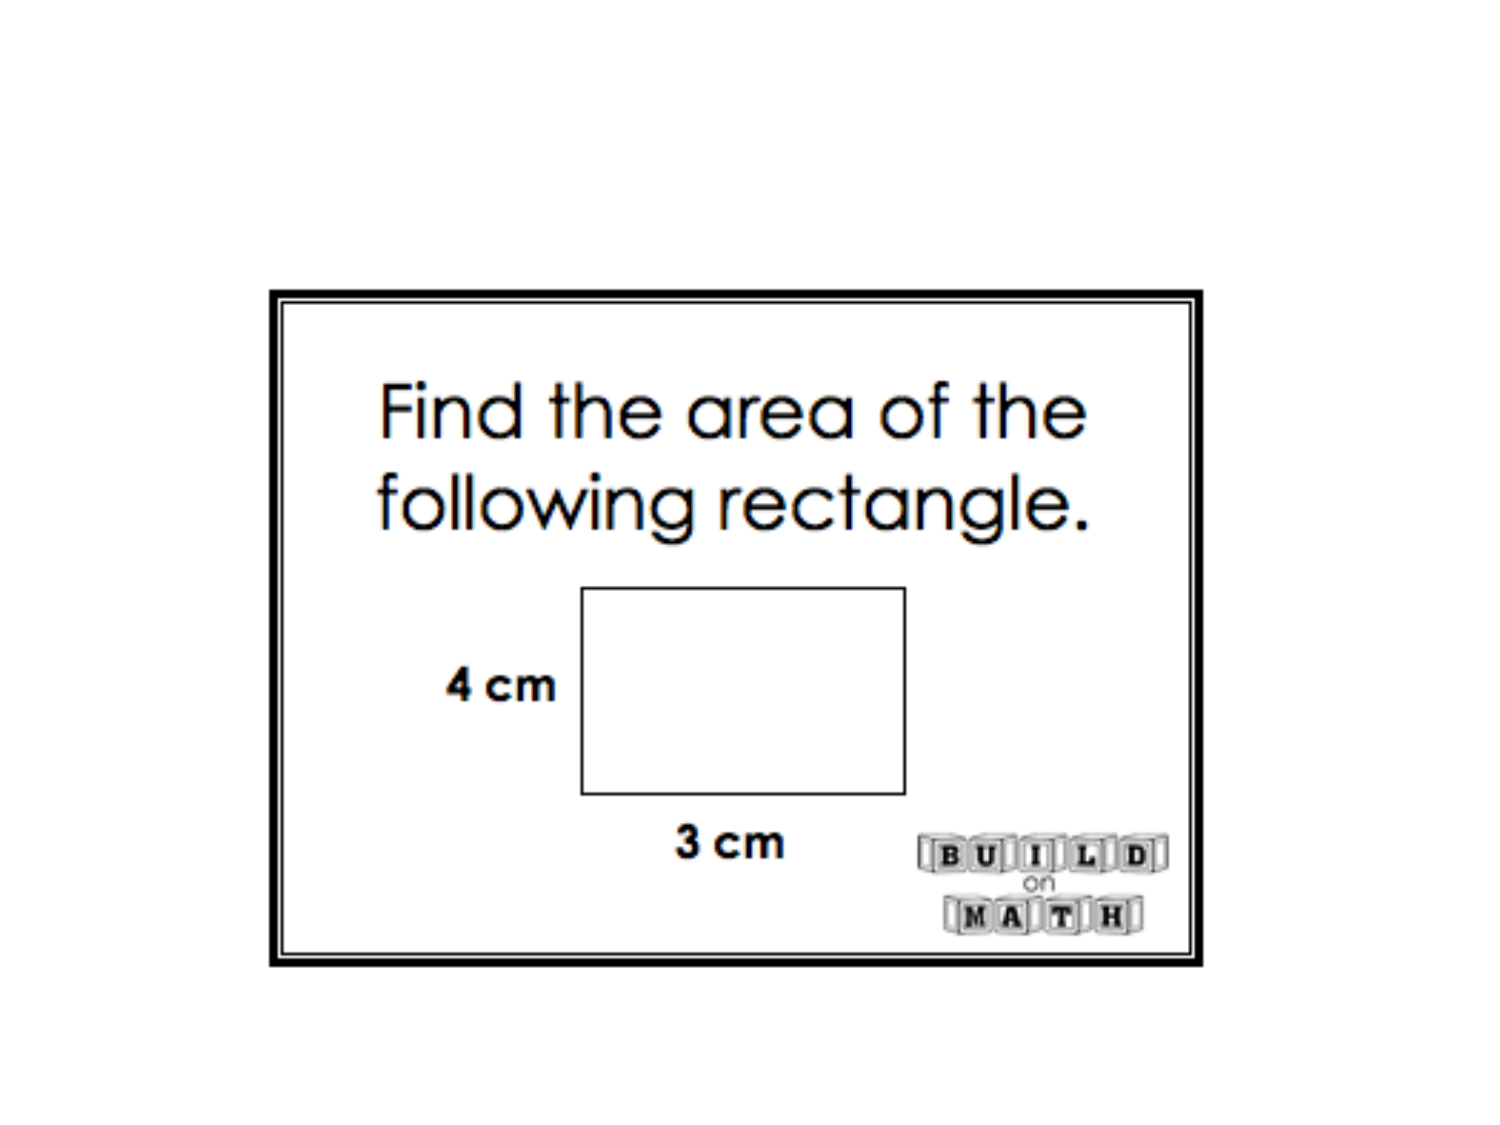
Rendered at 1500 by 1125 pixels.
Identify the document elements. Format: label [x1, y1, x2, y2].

list [74, 262, 1426, 1006]
